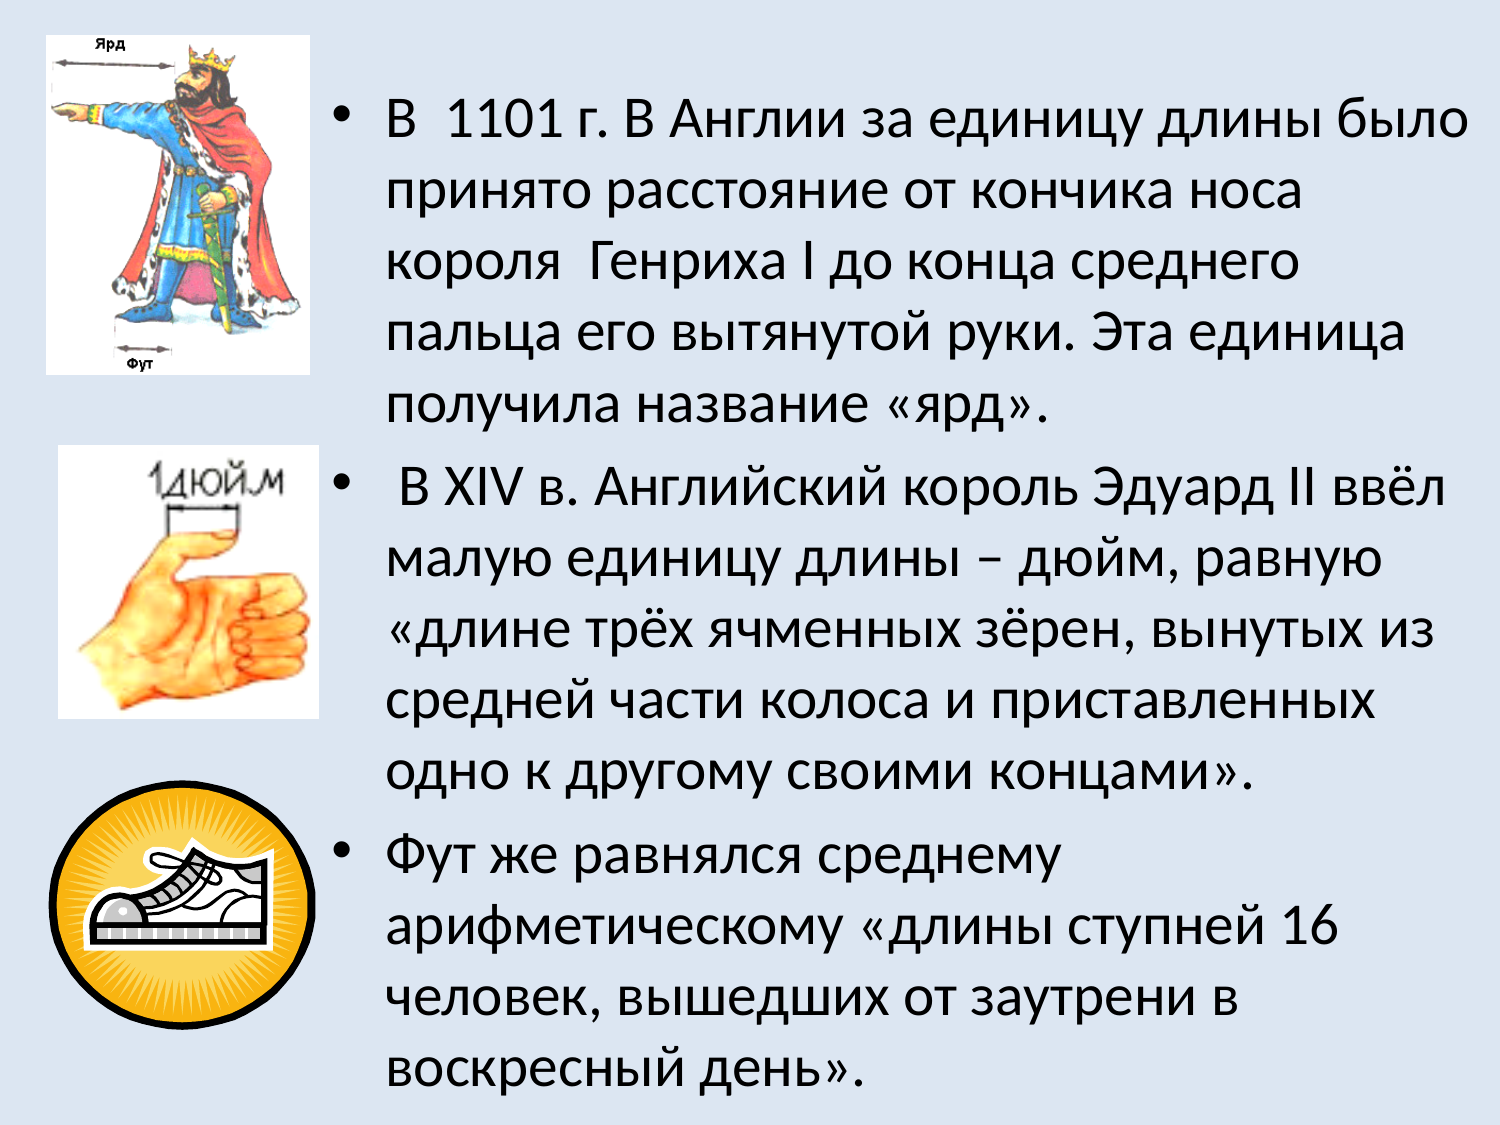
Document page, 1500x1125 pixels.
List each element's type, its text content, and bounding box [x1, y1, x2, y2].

picture [46, 34, 310, 376]
picture [58, 445, 319, 719]
list В 1101 г. В Англии за единицу длины было принято расстояние от кончика носа короля Генриха I до конца среднего пальца его вытянутой руки. Эта единица получила название «ярд». В XIV в. Английский король Эдуард II ввёл малую единицу длины – дюйм, равную «длине трёх ячменных зёрен, вынутых из средней части колоса и приставленных одно к другому своими концами». Фут же равнялся среднему арифметическому «длины ступней 16 человек, вышедших от заутрени в воскресный день». [316, 70, 1500, 1125]
picture [46, 778, 318, 1032]
